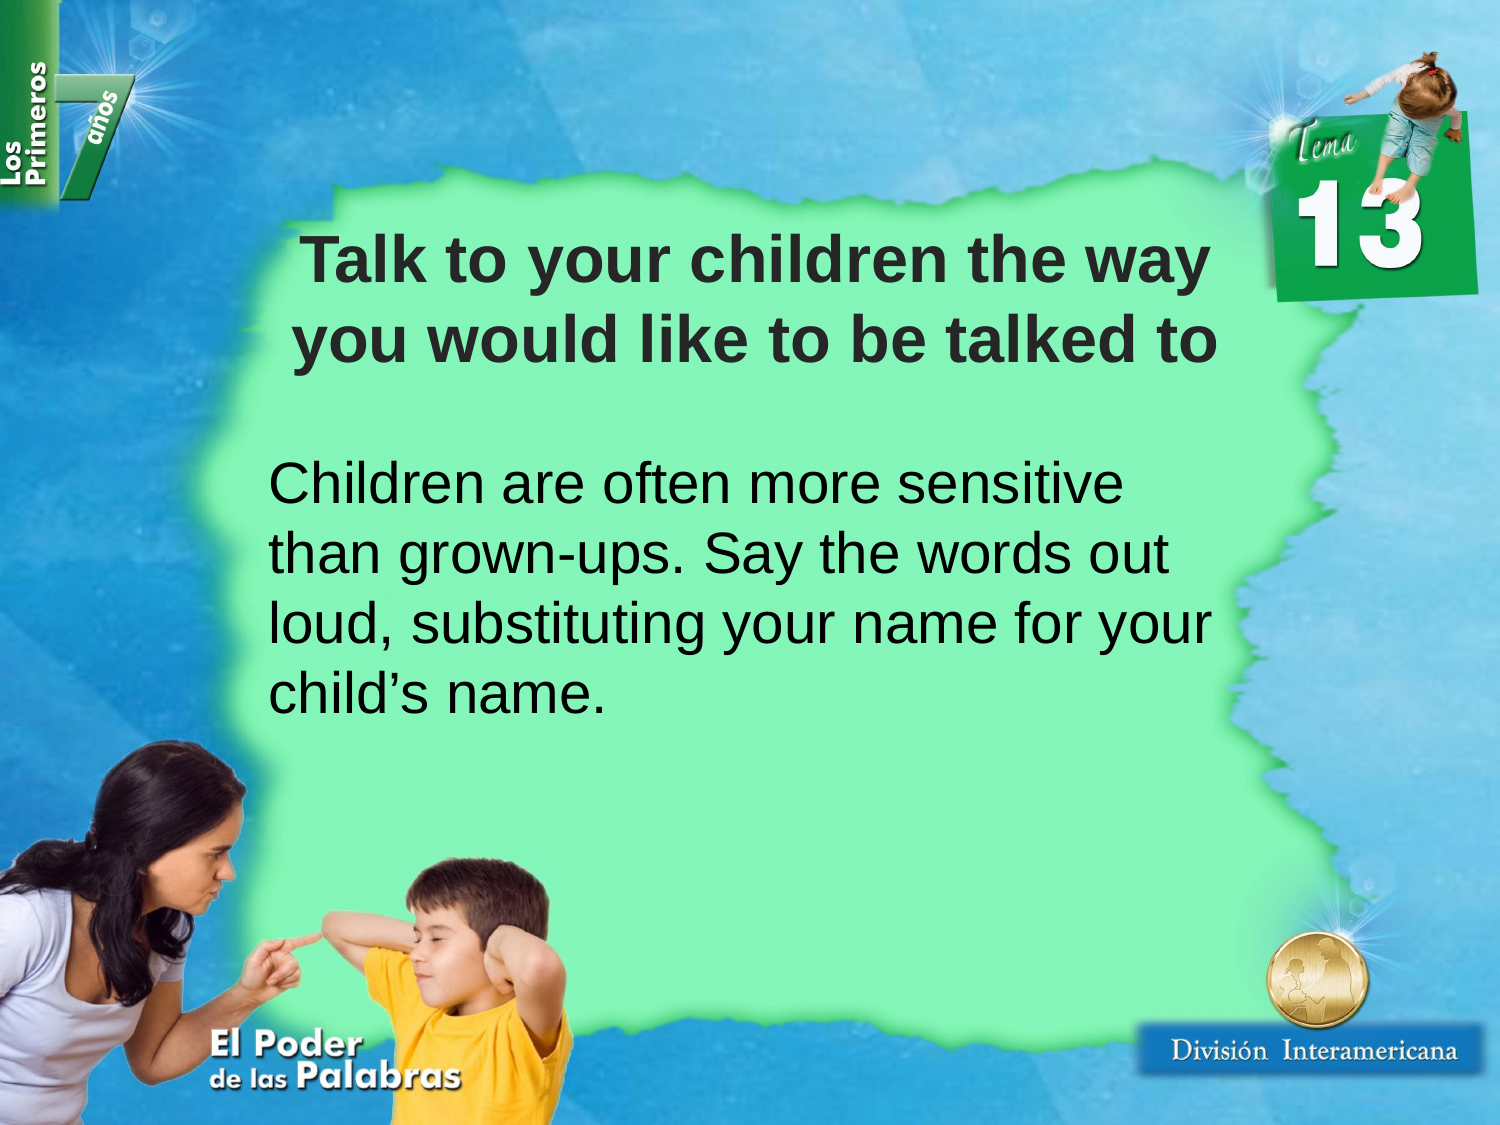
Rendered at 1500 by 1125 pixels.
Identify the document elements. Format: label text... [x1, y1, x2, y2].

text_box Talk to your children the way you would like to be talked to Children are often more sensitive than grown-ups. Say the words out loud, substituting your name for your child’s name. [253, 208, 1258, 733]
picture [0, 0, 1500, 1125]
